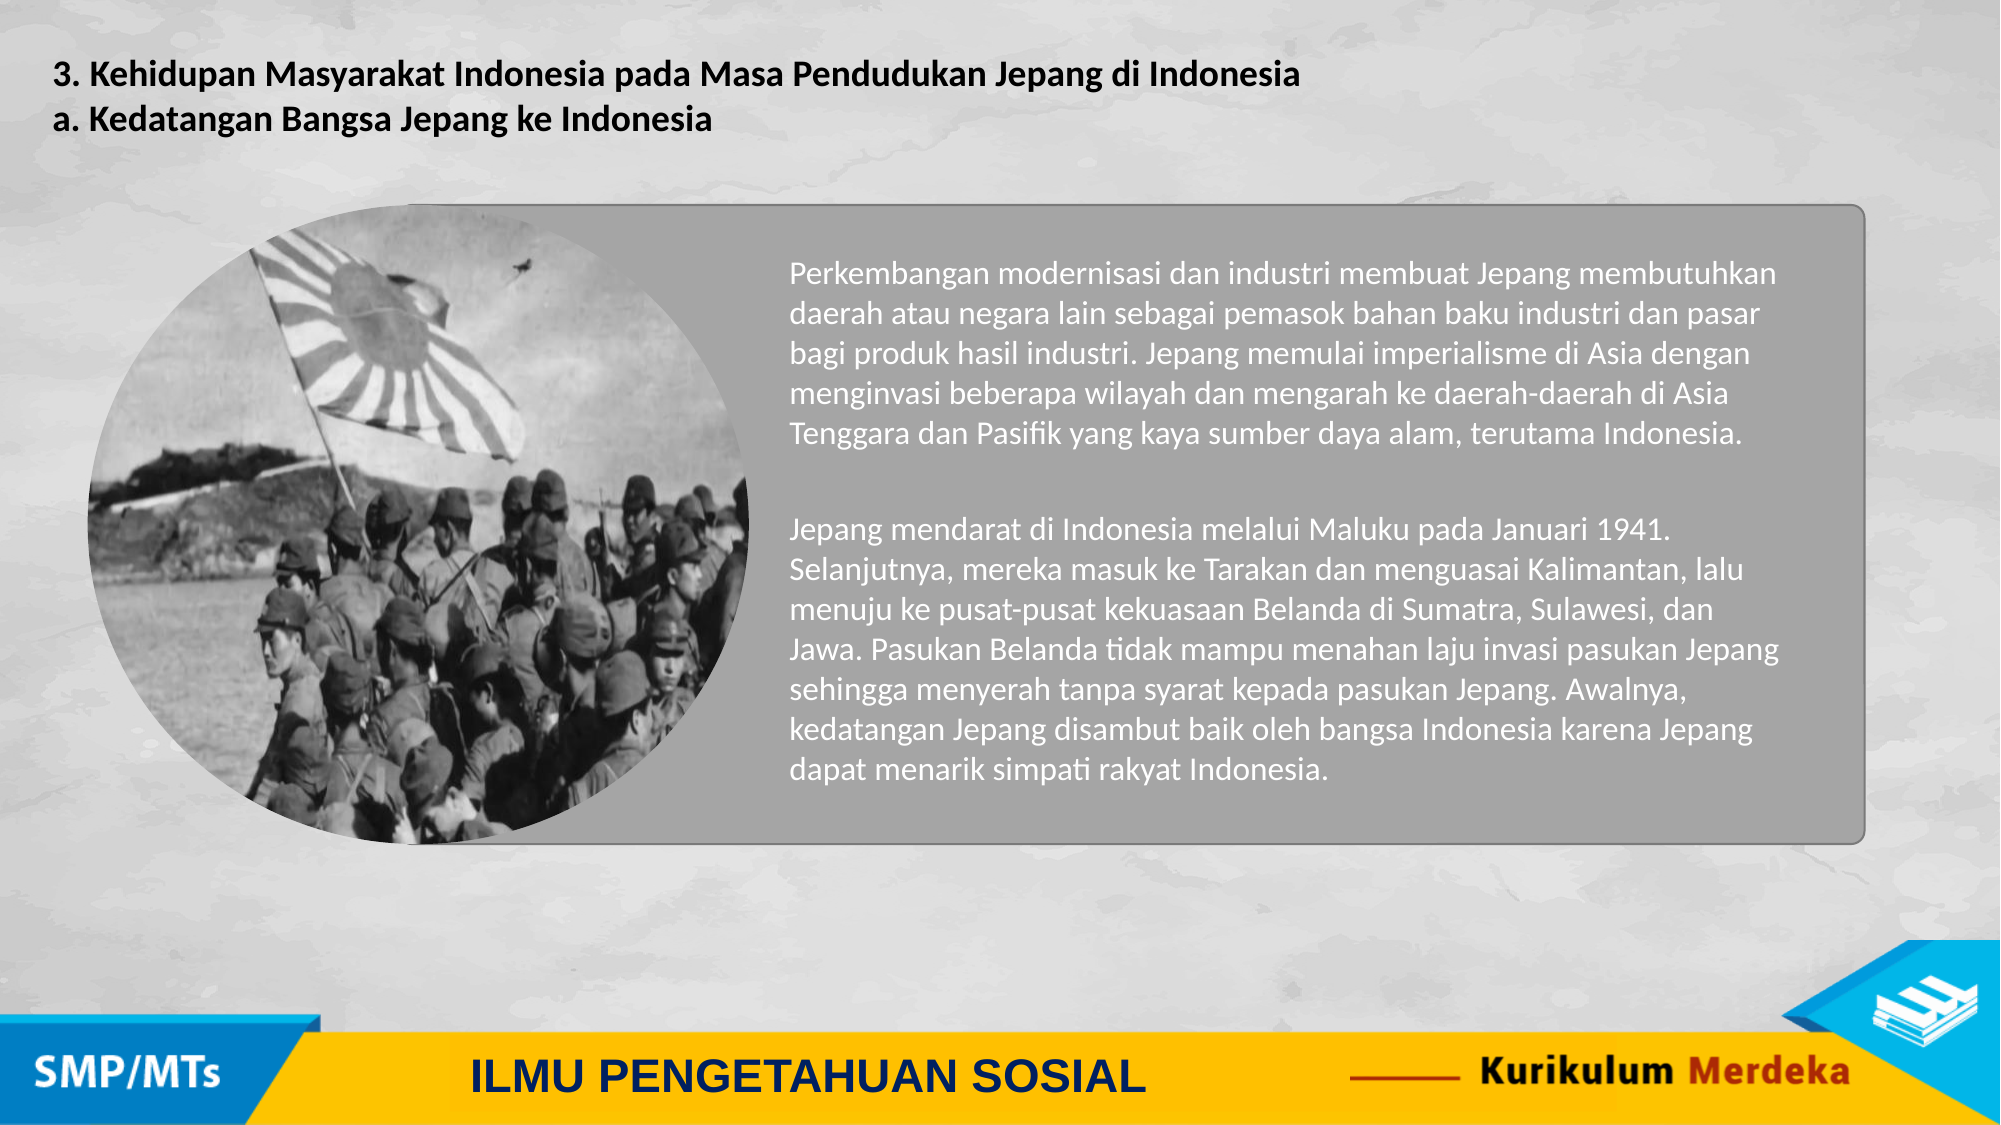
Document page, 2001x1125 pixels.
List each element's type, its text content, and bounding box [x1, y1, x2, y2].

picture [87, 204, 749, 845]
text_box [0, 940, 2000, 1125]
text_box 3. Kehidupan Masyarakat Indonesia pada Masa Pendudukan Jepang di Indonesia a. Kedatangan Bangsa Jepang ke Indonesia [37, 41, 1318, 146]
text_box Perkembangan modernisasi dan industri membuat Jepang membutuhkan daerah atau negara lain sebagai pemasok bahan baku industri dan pasar bagi produk hasil industri. Jepang memulai imperialisme di Asia dengan menginvasi beberapa wilayah dan mengarah ke daerah-daerah di Asia Tenggara dan Pasifik yang kaya sumber daya alam, terutama Indonesia. [774, 244, 1804, 459]
text_box Jepang mendarat di Indonesia melalui Maluku pada Januari 1941. Selanjutnya, mereka masuk ke Tarakan dan menguasai Kalimantan, lalu menuju ke pusat-pusat kekuasaan Belanda di Sumatra, Sulawesi, dan Jawa. Pasukan Belanda tidak mampu menahan laju invasi pasukan Jepang sehingga menyerah tanpa syarat kepada pasukan Jepang. Awalnya, kedatangan Jepang disambut baik oleh bangsa Indonesia karena Jepang dapat menarik simpati rakyat Indonesia. [774, 500, 1804, 795]
text_box [411, 203, 1866, 846]
